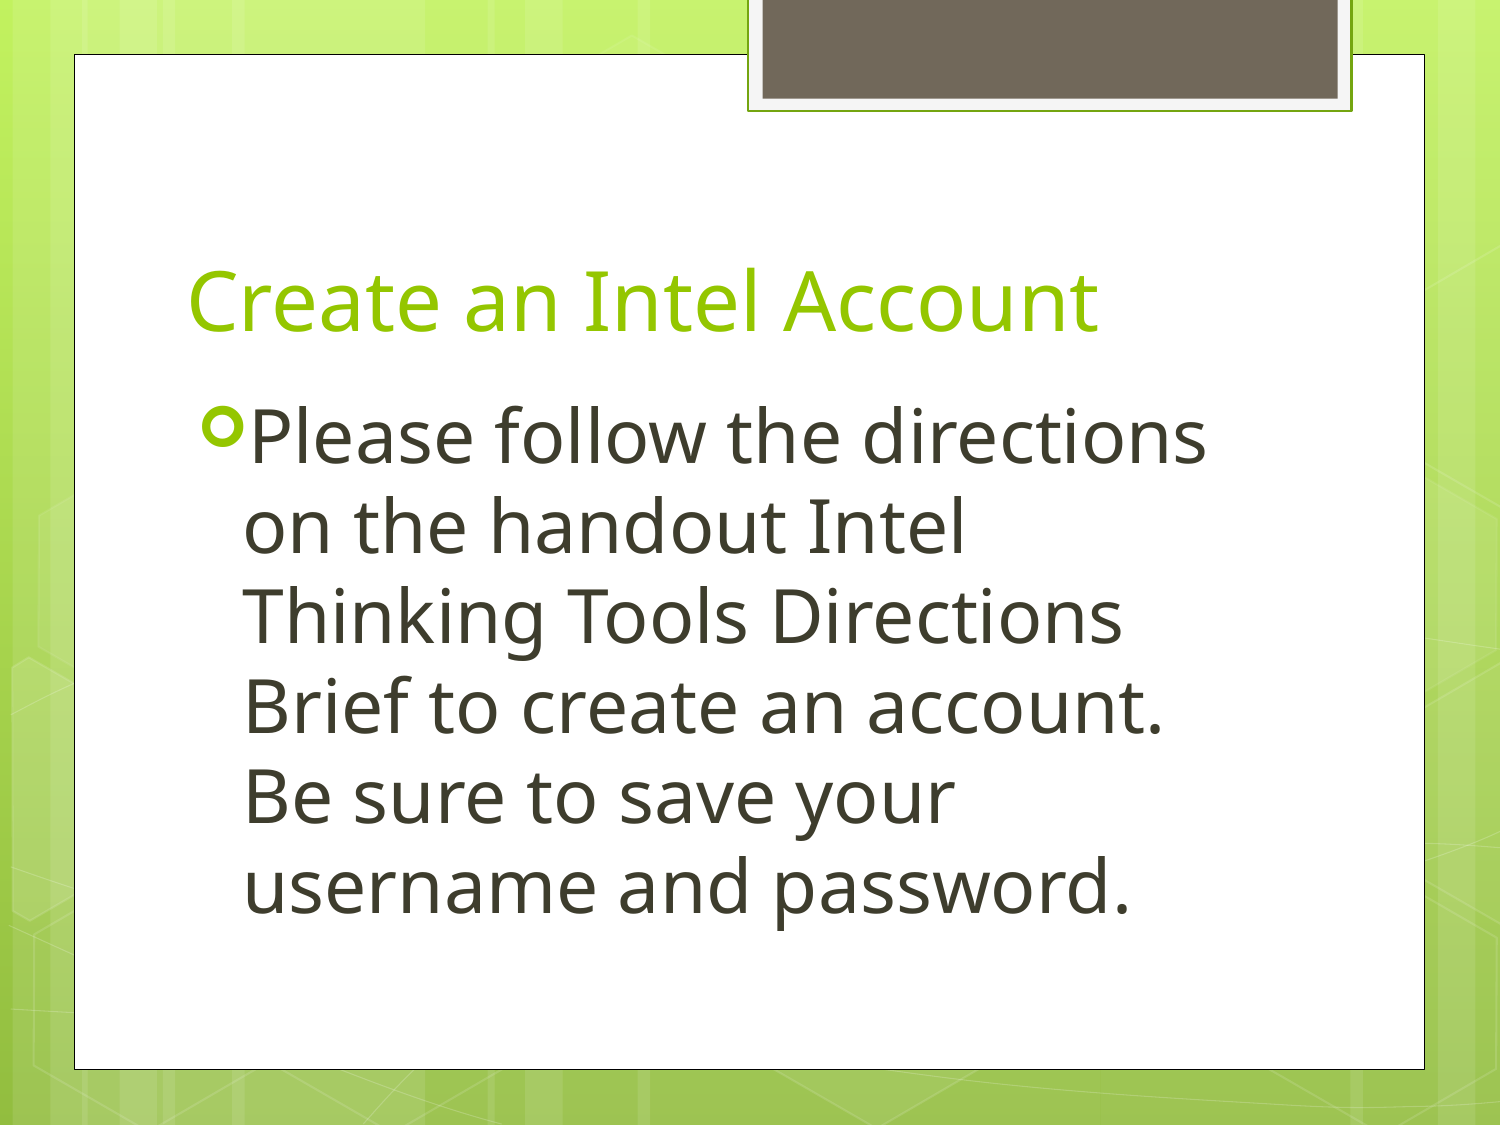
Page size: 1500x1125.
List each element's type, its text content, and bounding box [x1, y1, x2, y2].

title Create an Intel Account [171, 168, 1324, 357]
list Please follow the directions on the handout Intel Thinking Tools Directions Brief to create an account. Be sure to save your username and password. [171, 381, 1283, 957]
